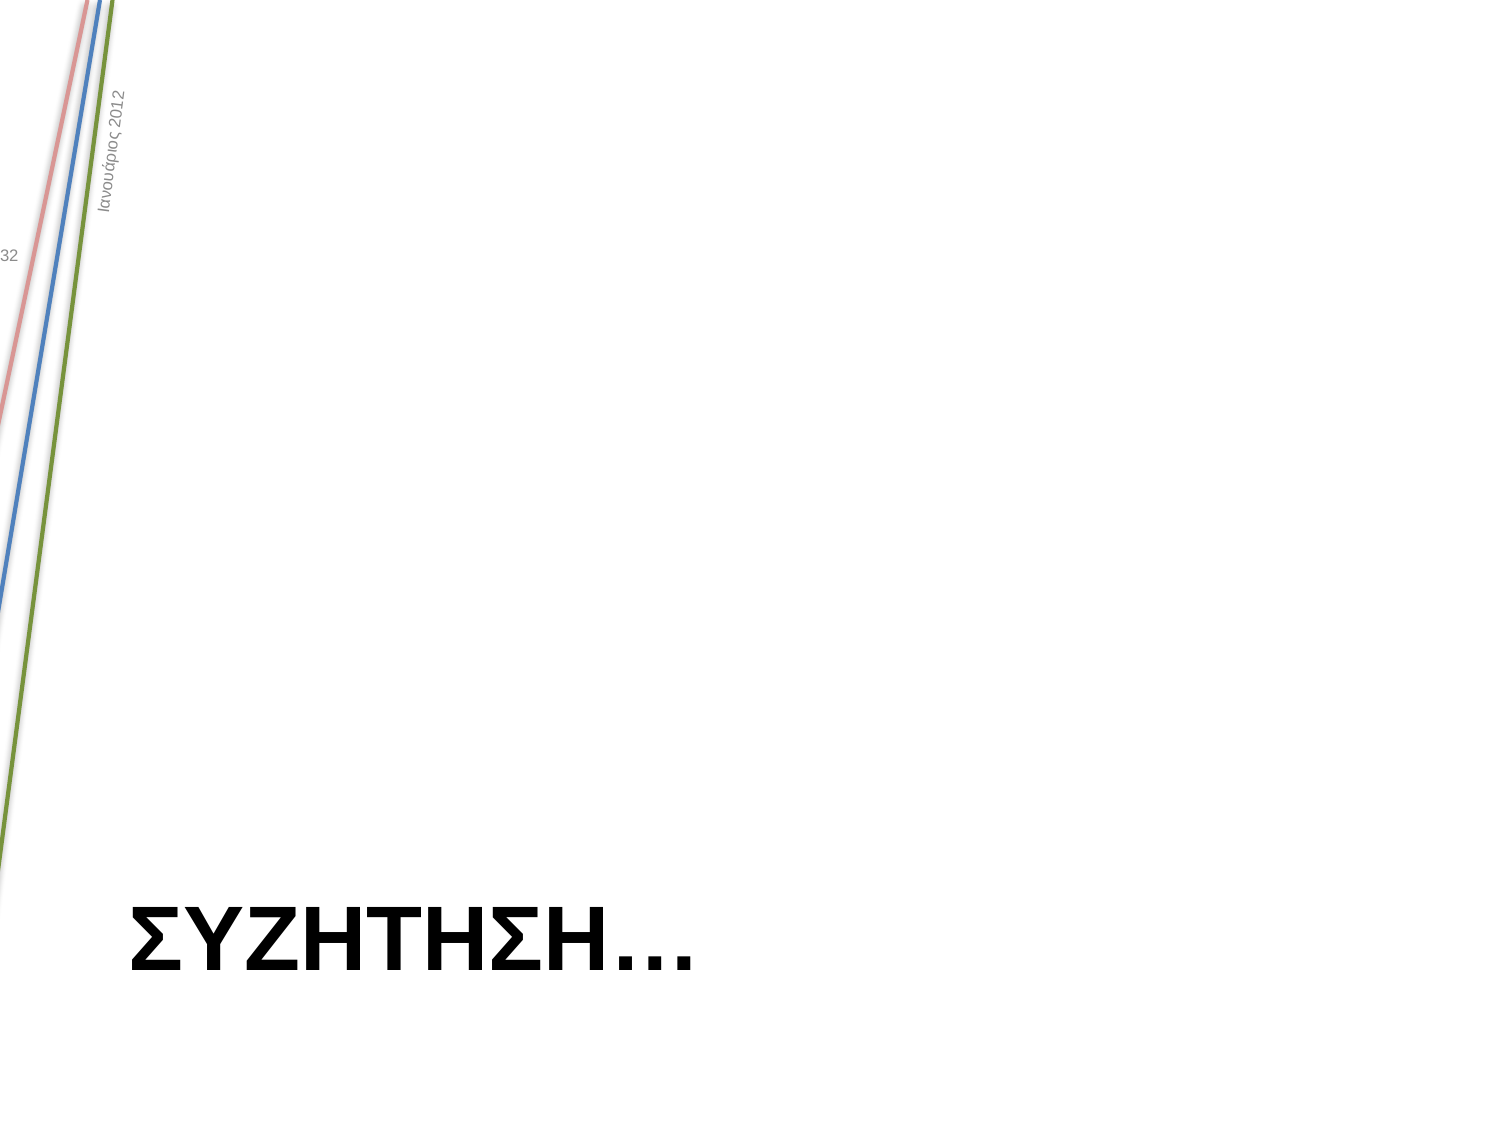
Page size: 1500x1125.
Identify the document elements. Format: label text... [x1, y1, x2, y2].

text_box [0, 281, 382, 394]
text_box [0, 187, 276, 279]
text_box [0, 412, 526, 538]
title ΣΥΖΗΤΗΣΗ… [113, 812, 1389, 1055]
footer Ιανουάριος 2012 [75, 0, 160, 185]
